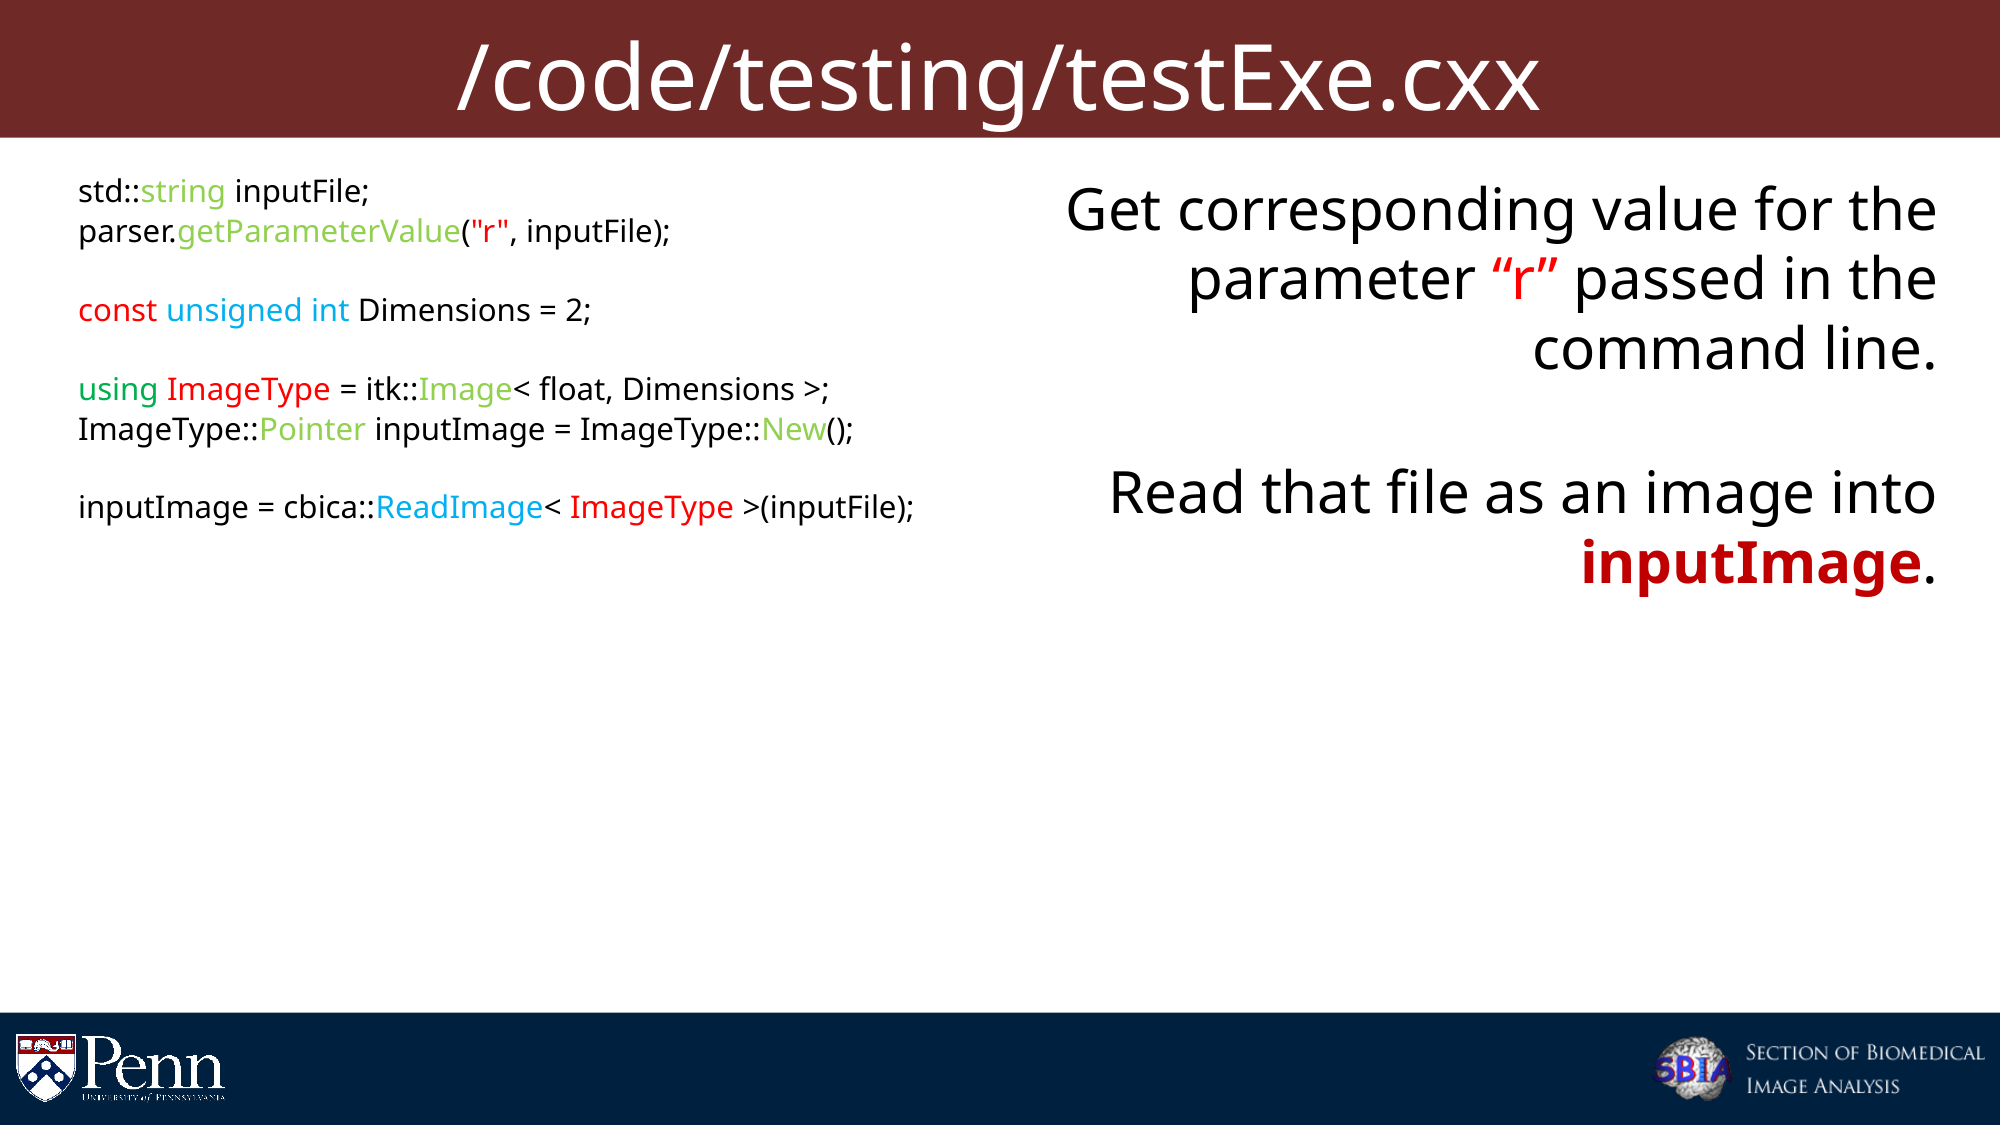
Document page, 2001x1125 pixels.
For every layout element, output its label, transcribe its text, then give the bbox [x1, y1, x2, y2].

picture [16, 1034, 225, 1103]
list Get corresponding value for the parameter “r” passed in the command line. Read that file as an image into inputImage. [1012, 164, 1954, 987]
picture [1652, 1035, 1985, 1102]
title /code/testing/testExe.cxx [46, 0, 1954, 138]
list std::string inputFile; parser.getParameterValue("r", inputFile); const unsigned int Dimensions = 2; using ImageType = itk::Image< float, Dimensions >; ImageType::Pointer inputImage = ImageType::New(); inputImage = cbica::ReadImage< ImageType >(inputFile); [46, 164, 985, 987]
